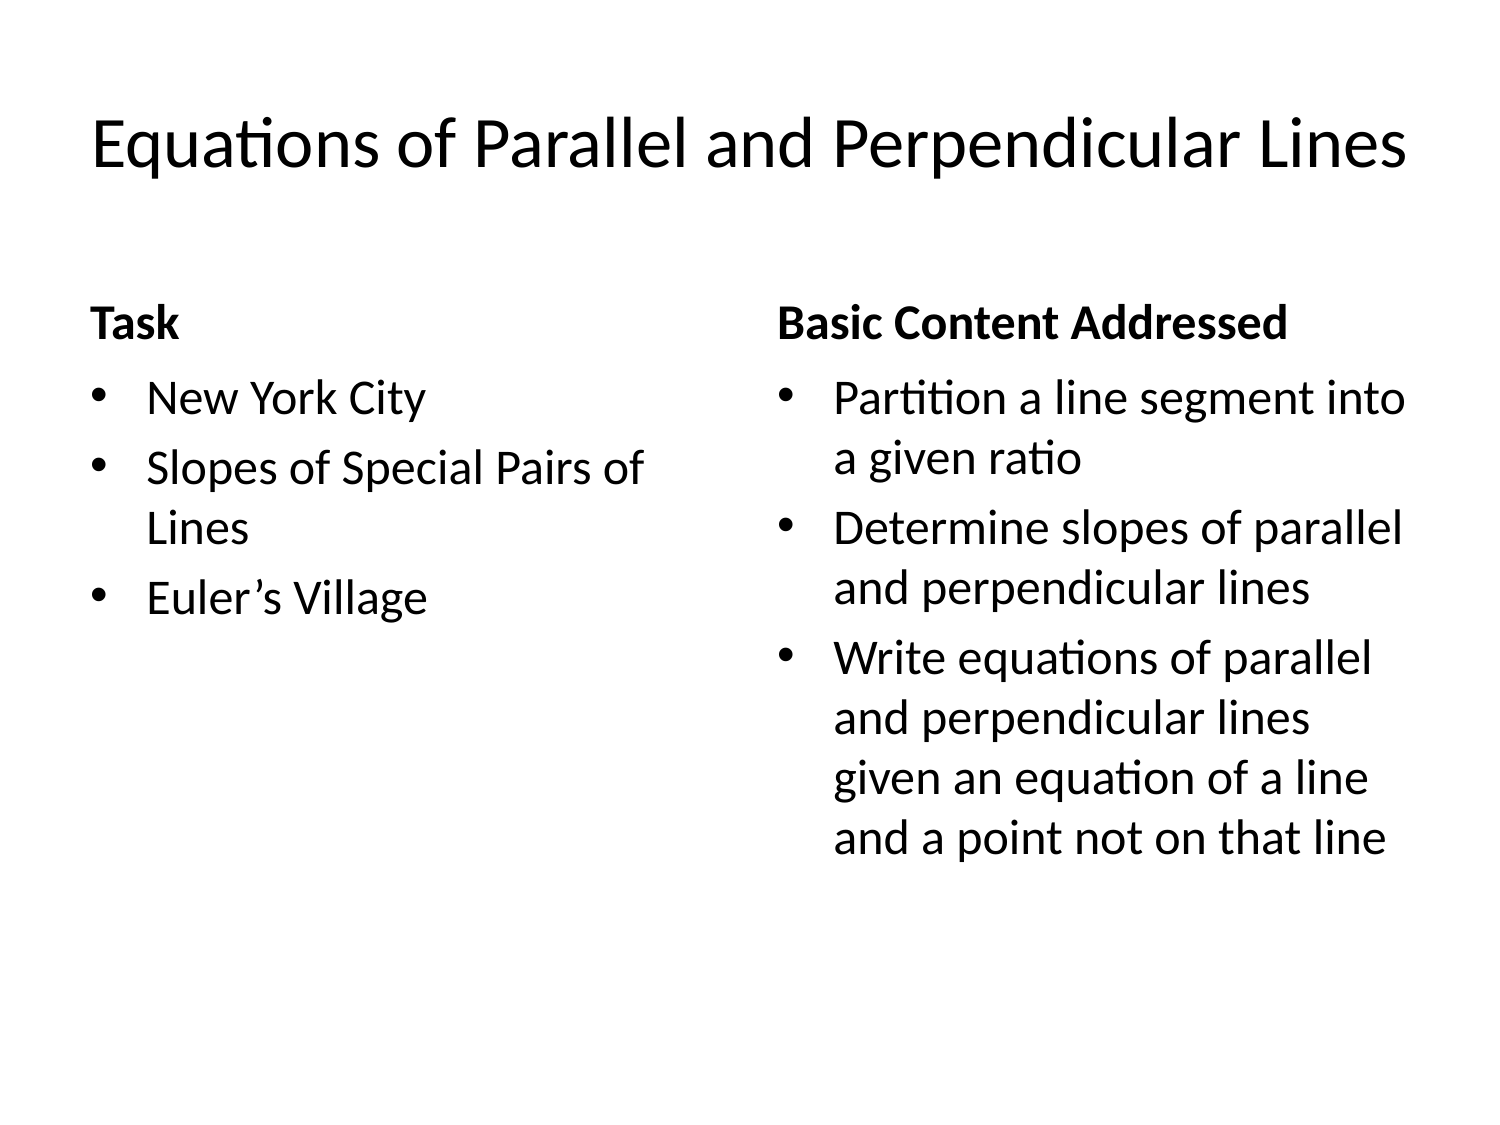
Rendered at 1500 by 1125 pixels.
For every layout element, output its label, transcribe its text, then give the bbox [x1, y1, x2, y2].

list Task [75, 251, 738, 356]
list Basic Content Addressed [761, 251, 1425, 356]
title Equations of Parallel and Perpendicular Lines [75, 45, 1425, 233]
list Partition a line segment into a given ratio Determine slopes of parallel and perpendicular lines Write equations of parallel and perpendicular lines given an equation of a line and a point not on that line [761, 356, 1425, 1005]
list New York City Slopes of Special Pairs of Lines Euler’s Village [75, 356, 738, 1005]
